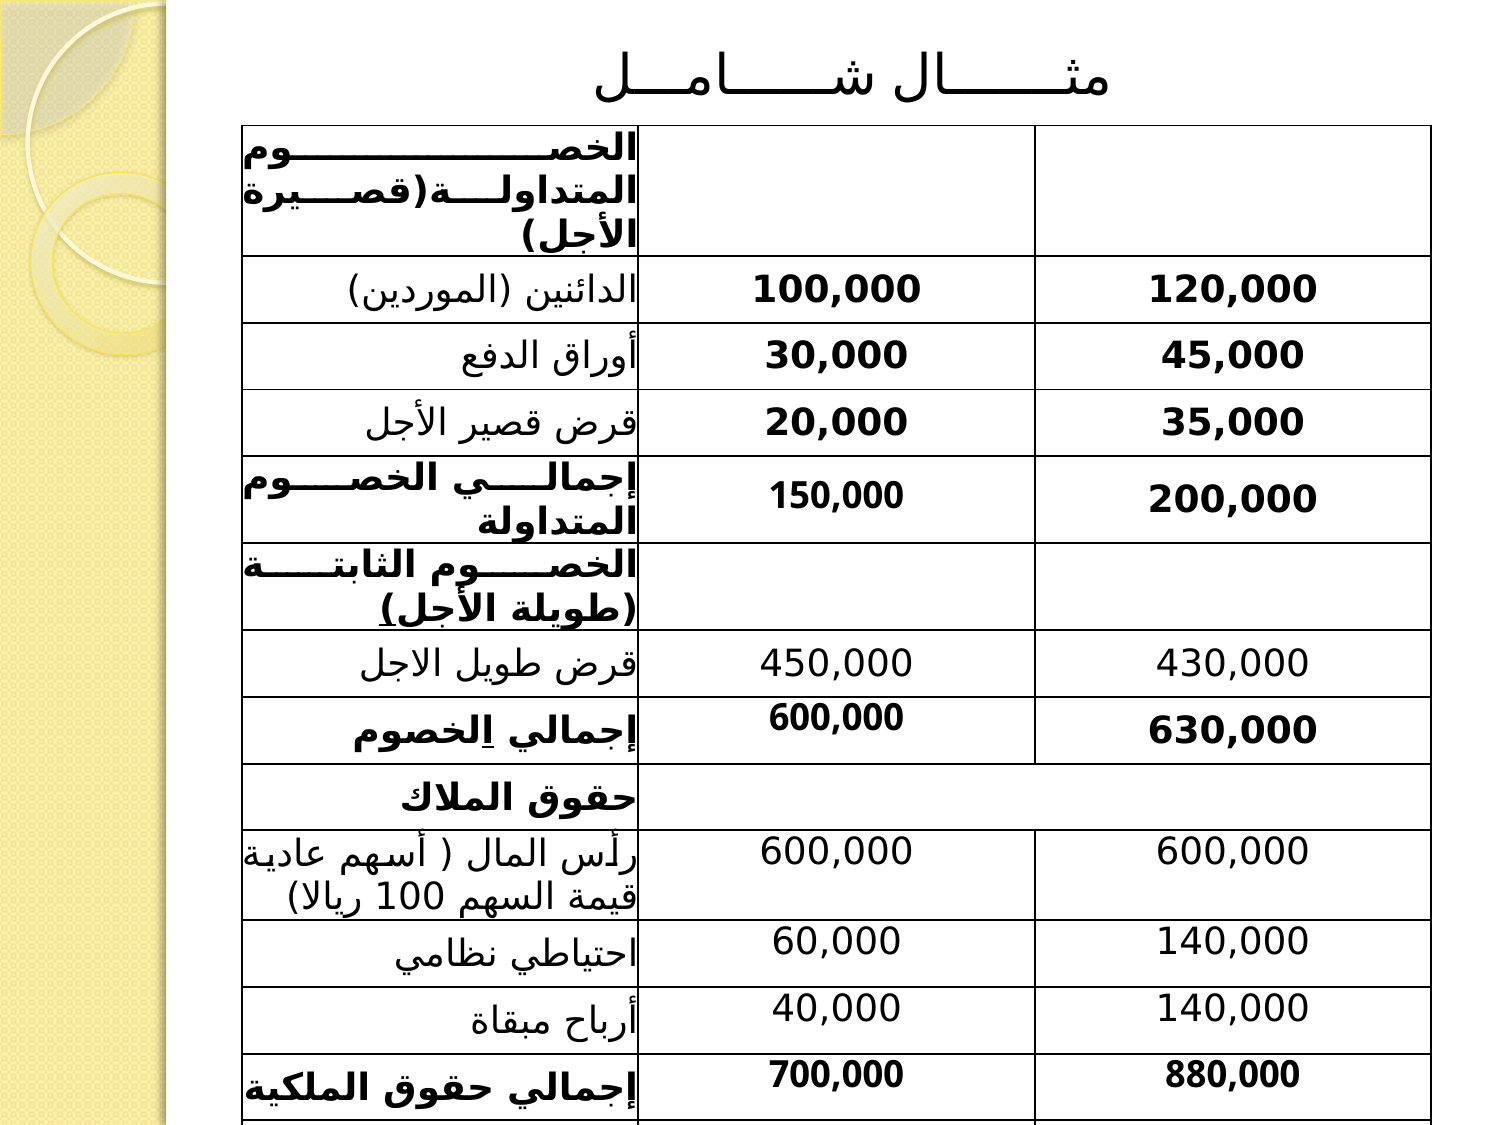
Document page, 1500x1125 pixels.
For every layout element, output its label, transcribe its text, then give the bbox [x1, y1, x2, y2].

table_cell 880,000 [1036, 1055, 1430, 1119]
table_cell الدائنين (الموردين) [243, 257, 637, 322]
table_cell 40,000 [639, 988, 1034, 1053]
table_cell قرض طويل الاجل [243, 631, 637, 696]
table_cell إجمالي حقوق الملكية [243, 1055, 637, 1119]
table_cell 600,000 [639, 698, 1034, 763]
table_cell 700,000 [639, 1055, 1034, 1119]
table_cell إجمالي الخصوم المتداولة [243, 457, 637, 542]
table_cell [639, 544, 1034, 629]
table_header [1036, 126, 1430, 255]
table_cell رأس المال ( أسهم عادية قيمة السهم 100 ريالا) [243, 831, 637, 919]
table_cell 35,000 [1036, 390, 1430, 455]
table_cell 20,000 [639, 390, 1034, 455]
table_cell 630,000 [1036, 698, 1430, 763]
table_cell إجمالي الخصوم وحقوق الملكية [243, 1121, 637, 1125]
table_cell 120,000 [1036, 257, 1430, 322]
table_cell أوراق الدفع [243, 324, 637, 389]
table_cell إجمالي الخصوم [243, 698, 637, 763]
table_cell الخصوم الثابتة (طويلة الأجل) [243, 544, 637, 629]
title مثـــــــال شــــــامـــل [230, 30, 1461, 114]
table_cell 600,000 [639, 831, 1034, 919]
table_header [639, 126, 1034, 255]
table_cell 200,000 [1036, 457, 1430, 542]
table_cell أرباح مبقاة [243, 988, 637, 1053]
table_cell 60,000 [639, 921, 1034, 986]
table_cell احتياطي نظامي [243, 921, 637, 986]
table_cell 45,000 [1036, 324, 1430, 389]
table_cell 140,000 [1036, 988, 1430, 1053]
table_cell 150,000 [639, 457, 1034, 542]
table_cell 450,000 [639, 631, 1034, 696]
table_header الخصوم المتداولة(قصيرة الأجل) [243, 126, 637, 255]
table_cell [639, 765, 1430, 829]
table_cell 100,000 [639, 257, 1034, 322]
table_cell 1,300,000 [639, 1121, 1034, 1125]
table_cell [1036, 544, 1430, 629]
table_cell 600,000 [1036, 831, 1430, 919]
table_cell قرض قصير الأجل [243, 390, 637, 455]
table_cell 30,000 [639, 324, 1034, 389]
table_cell 1,510,000 [1036, 1121, 1430, 1125]
table_cell 430,000 [1036, 631, 1430, 696]
table_cell حقوق الملاك [243, 765, 637, 829]
table_cell 140,000 [1036, 921, 1430, 986]
